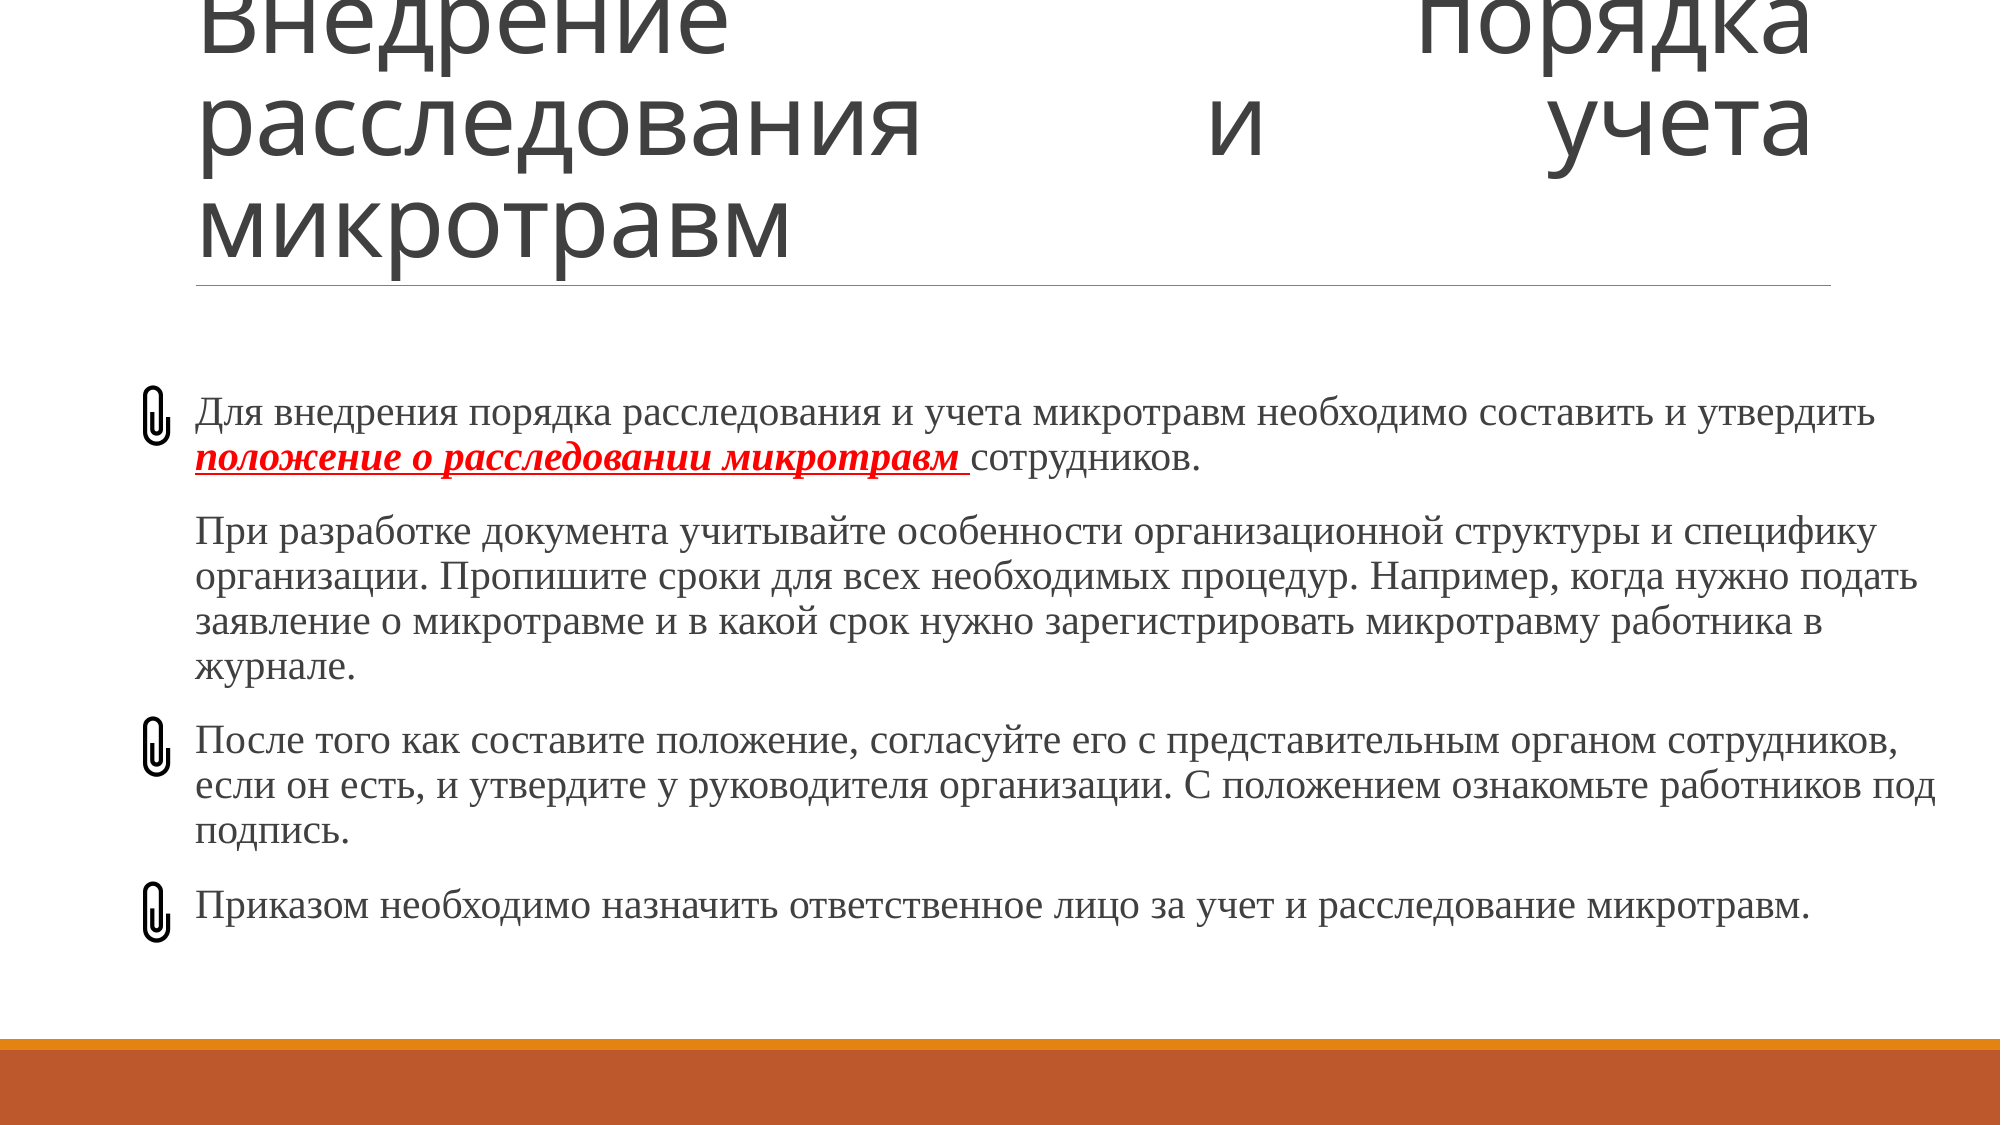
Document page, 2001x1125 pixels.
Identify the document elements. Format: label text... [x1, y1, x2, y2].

list Для внедрения порядка расследования и учета микротравм необходимо составить и утвердить положение о расследовании микротравм сотрудников. При разработке документа учитывайте особенности организационной структуры и специфику организации. Пропишите сроки для всех необходимых процедур. Например, когда нужно подать заявление о микротравме и в какой срок нужно зарегистрировать микротравму работника в журнале. После того как составите положение, согласуйте его с представительным органом сотрудников, если он есть, и утвердите у руководителя организации. С положением ознакомьте работников под подпись. Приказом необходимо назначить ответственное лицо за учет и расследование микротравм. [180, 381, 1940, 1112]
picture [122, 381, 192, 451]
title Внедрение порядка расследования и учета микротравм [180, 47, 1830, 285]
picture [122, 877, 192, 947]
picture [122, 711, 192, 782]
